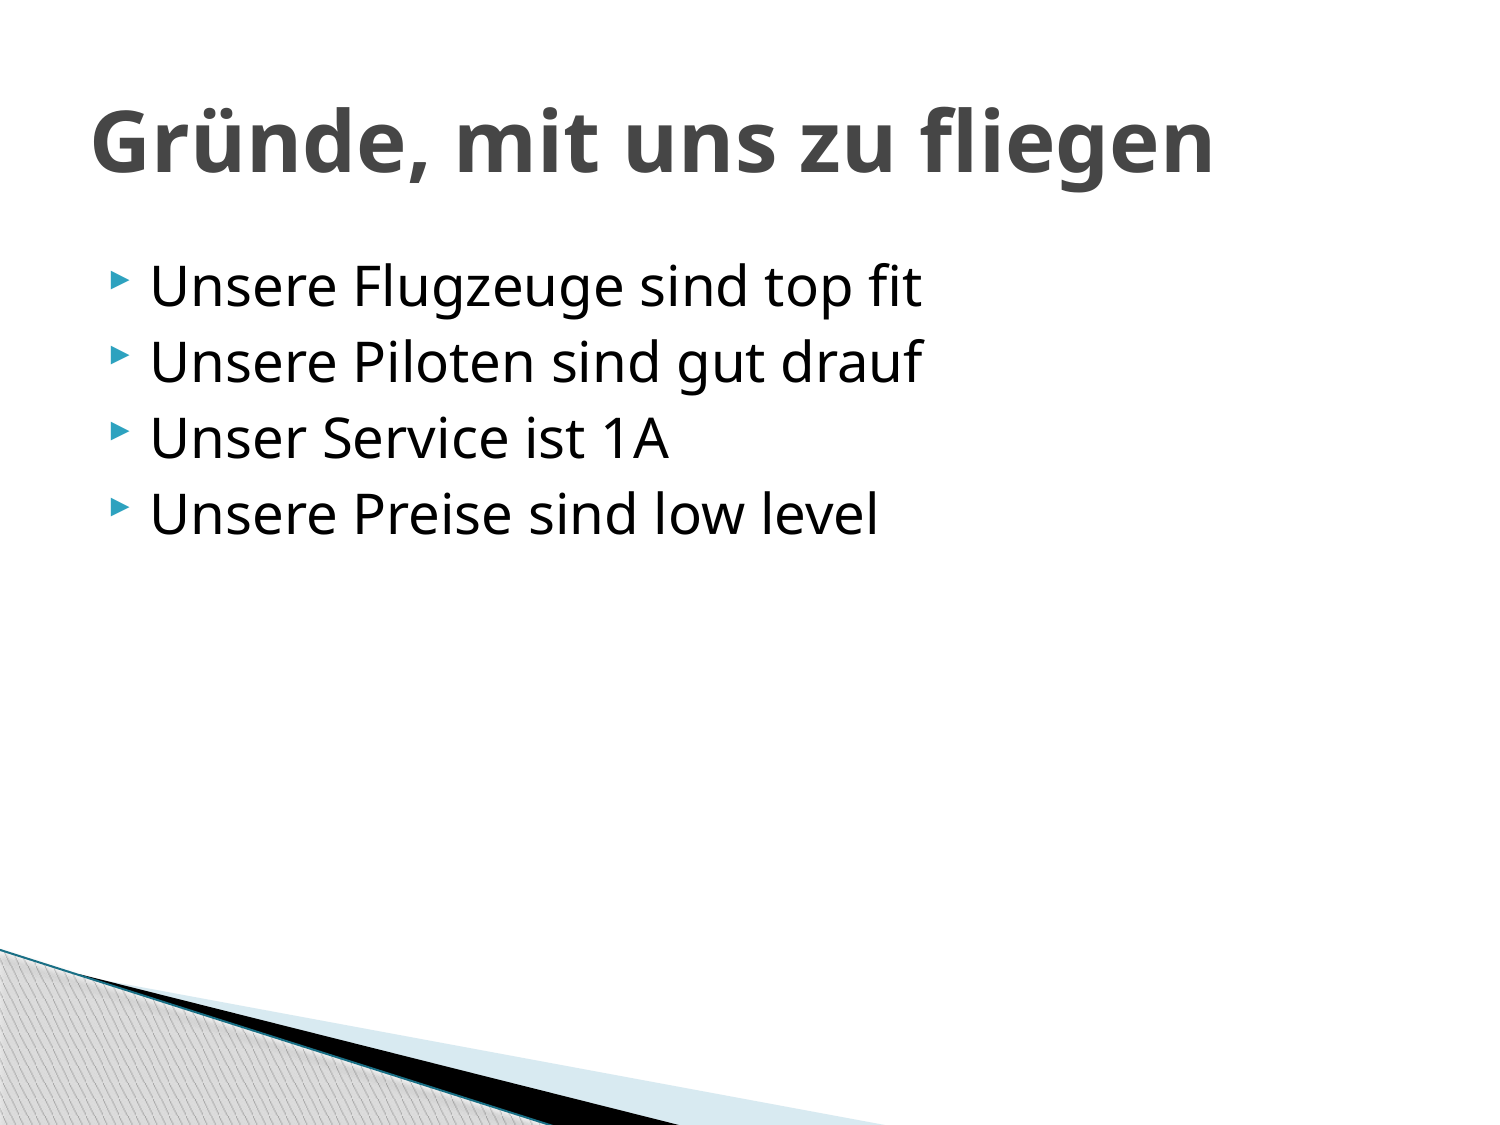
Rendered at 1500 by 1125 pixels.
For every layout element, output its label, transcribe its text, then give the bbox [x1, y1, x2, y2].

title Gründe, mit uns zu fliegen [75, 45, 1425, 233]
list Unsere Flugzeuge sind top fit Unsere Piloten sind gut drauf Unser Service ist 1A Unsere Preise sind low level [75, 243, 1425, 986]
